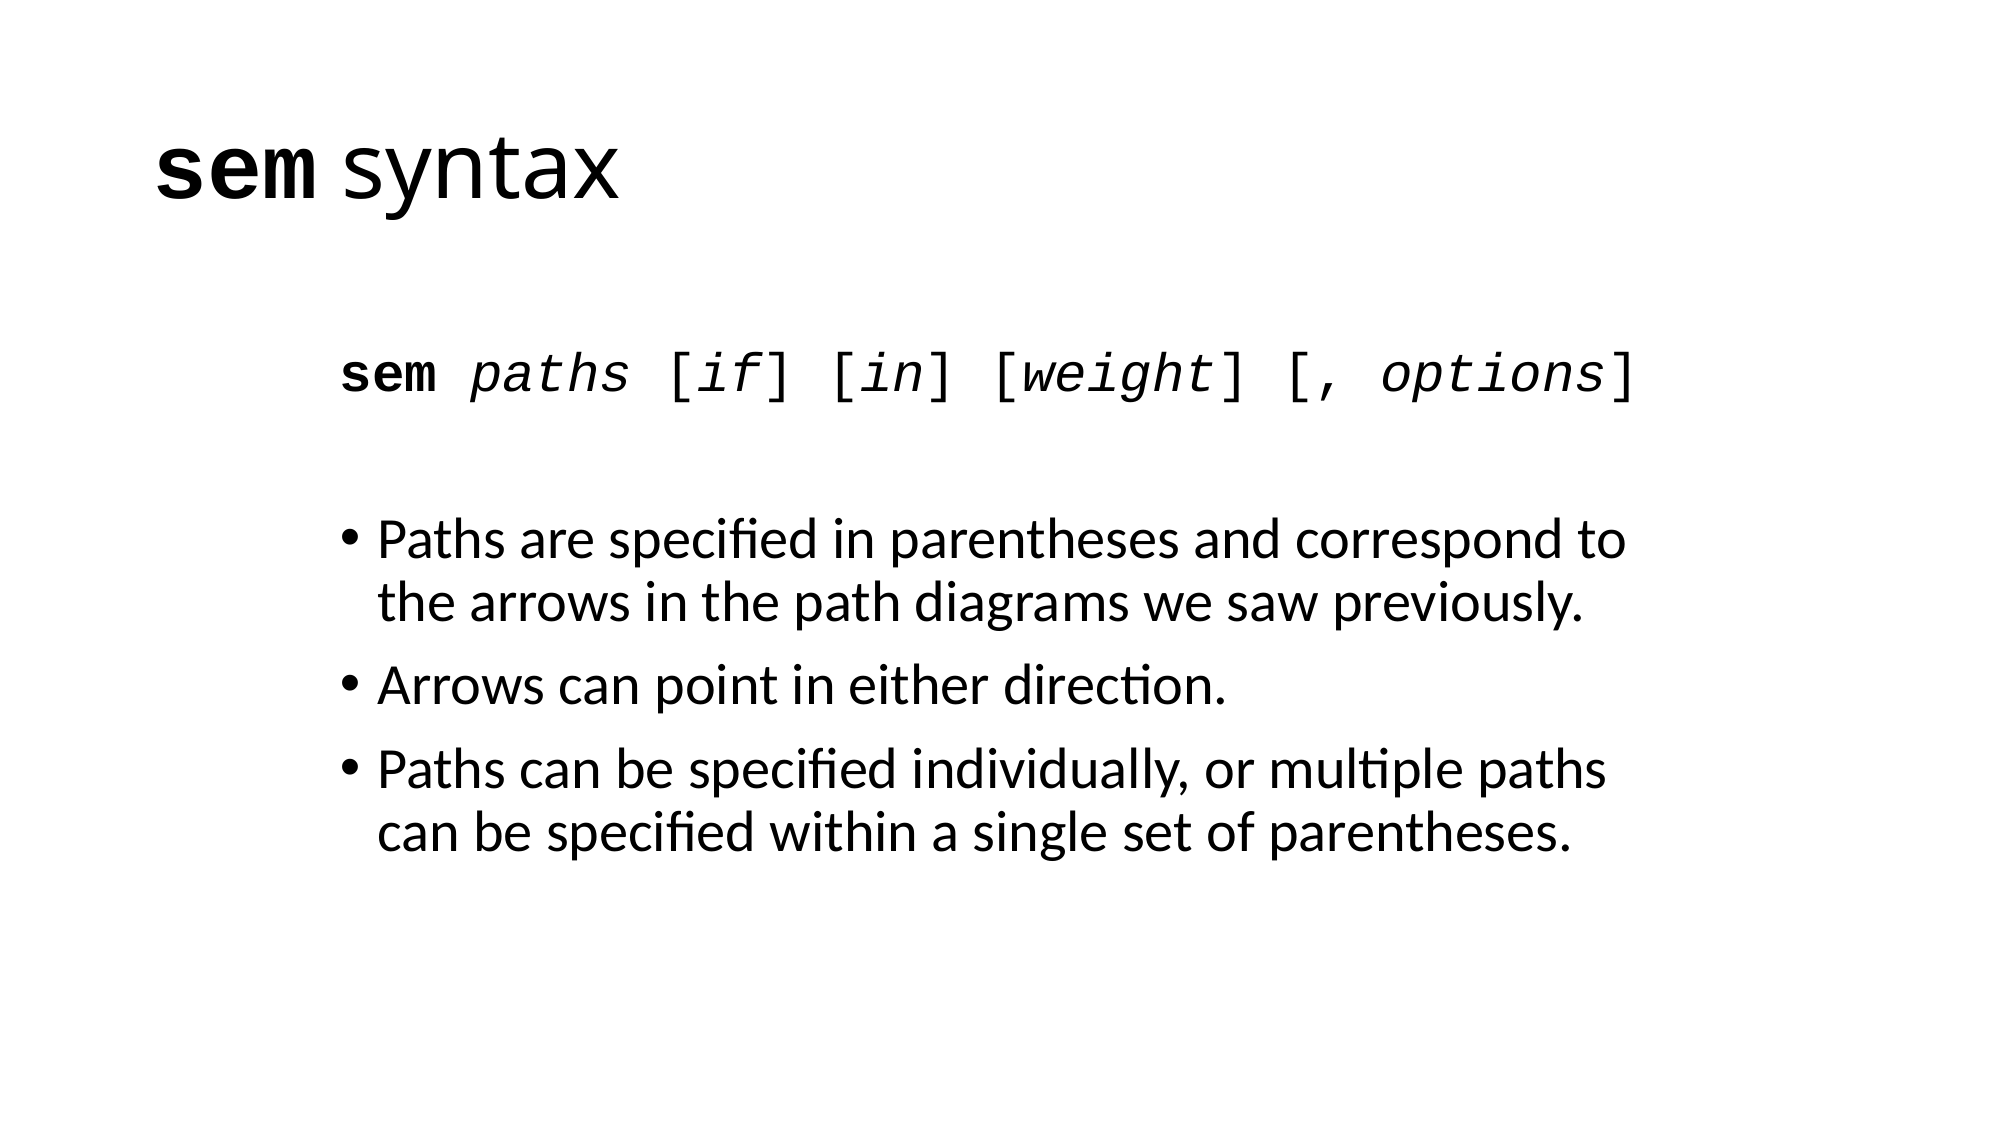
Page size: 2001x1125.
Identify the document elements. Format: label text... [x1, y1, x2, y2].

list sem paths [if] [in] [weight] [, options] Paths are specified in parentheses and correspond to the arrows in the path diagrams we saw previously. Arrows can point in either direction. Paths can be specified individually, or multiple paths can be specified within a single set of parentheses. [324, 337, 1713, 1063]
title sem syntax [137, 59, 1863, 278]
